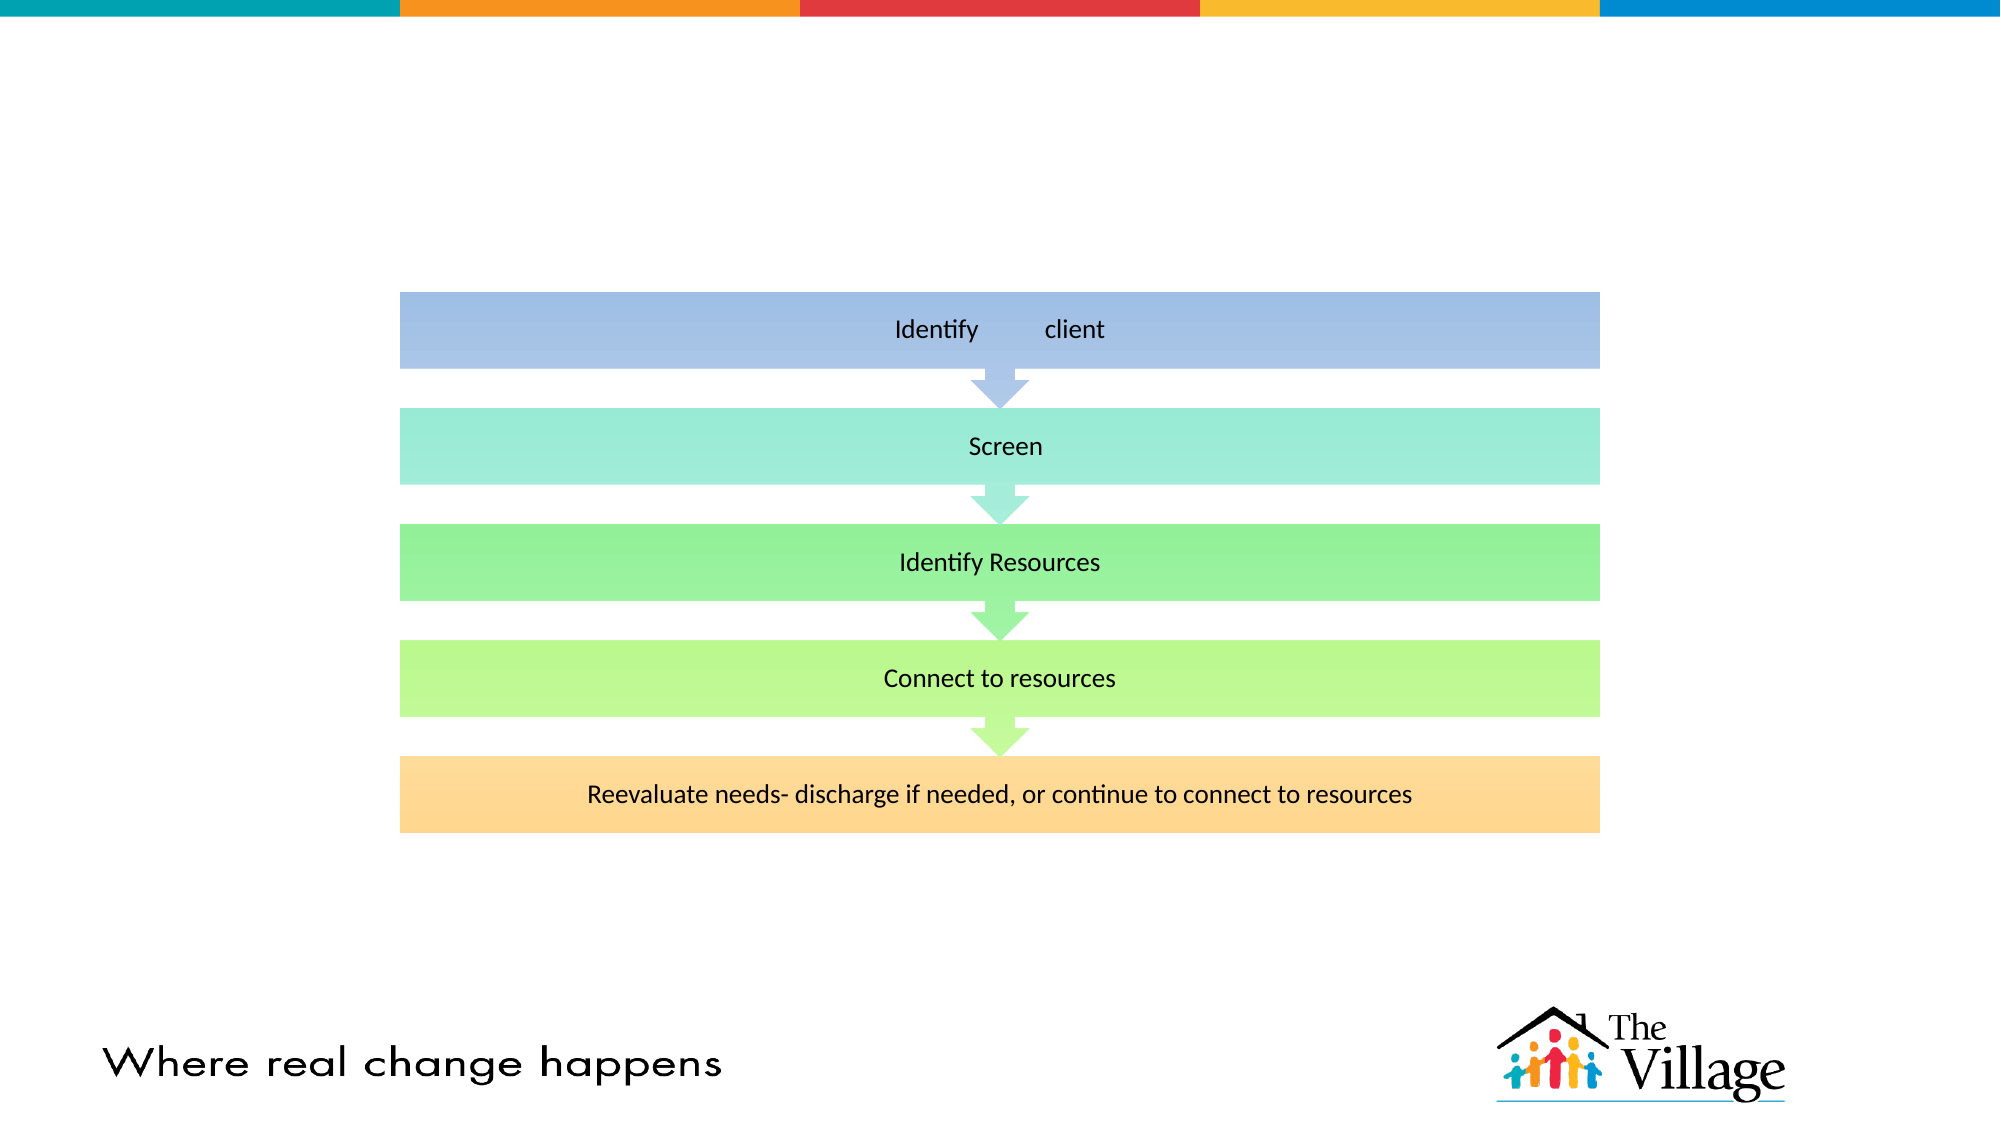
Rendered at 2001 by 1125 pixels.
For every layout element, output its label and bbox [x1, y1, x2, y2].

picture [1481, 999, 1799, 1111]
text_box [399, 291, 1601, 834]
picture [68, 1040, 753, 1100]
